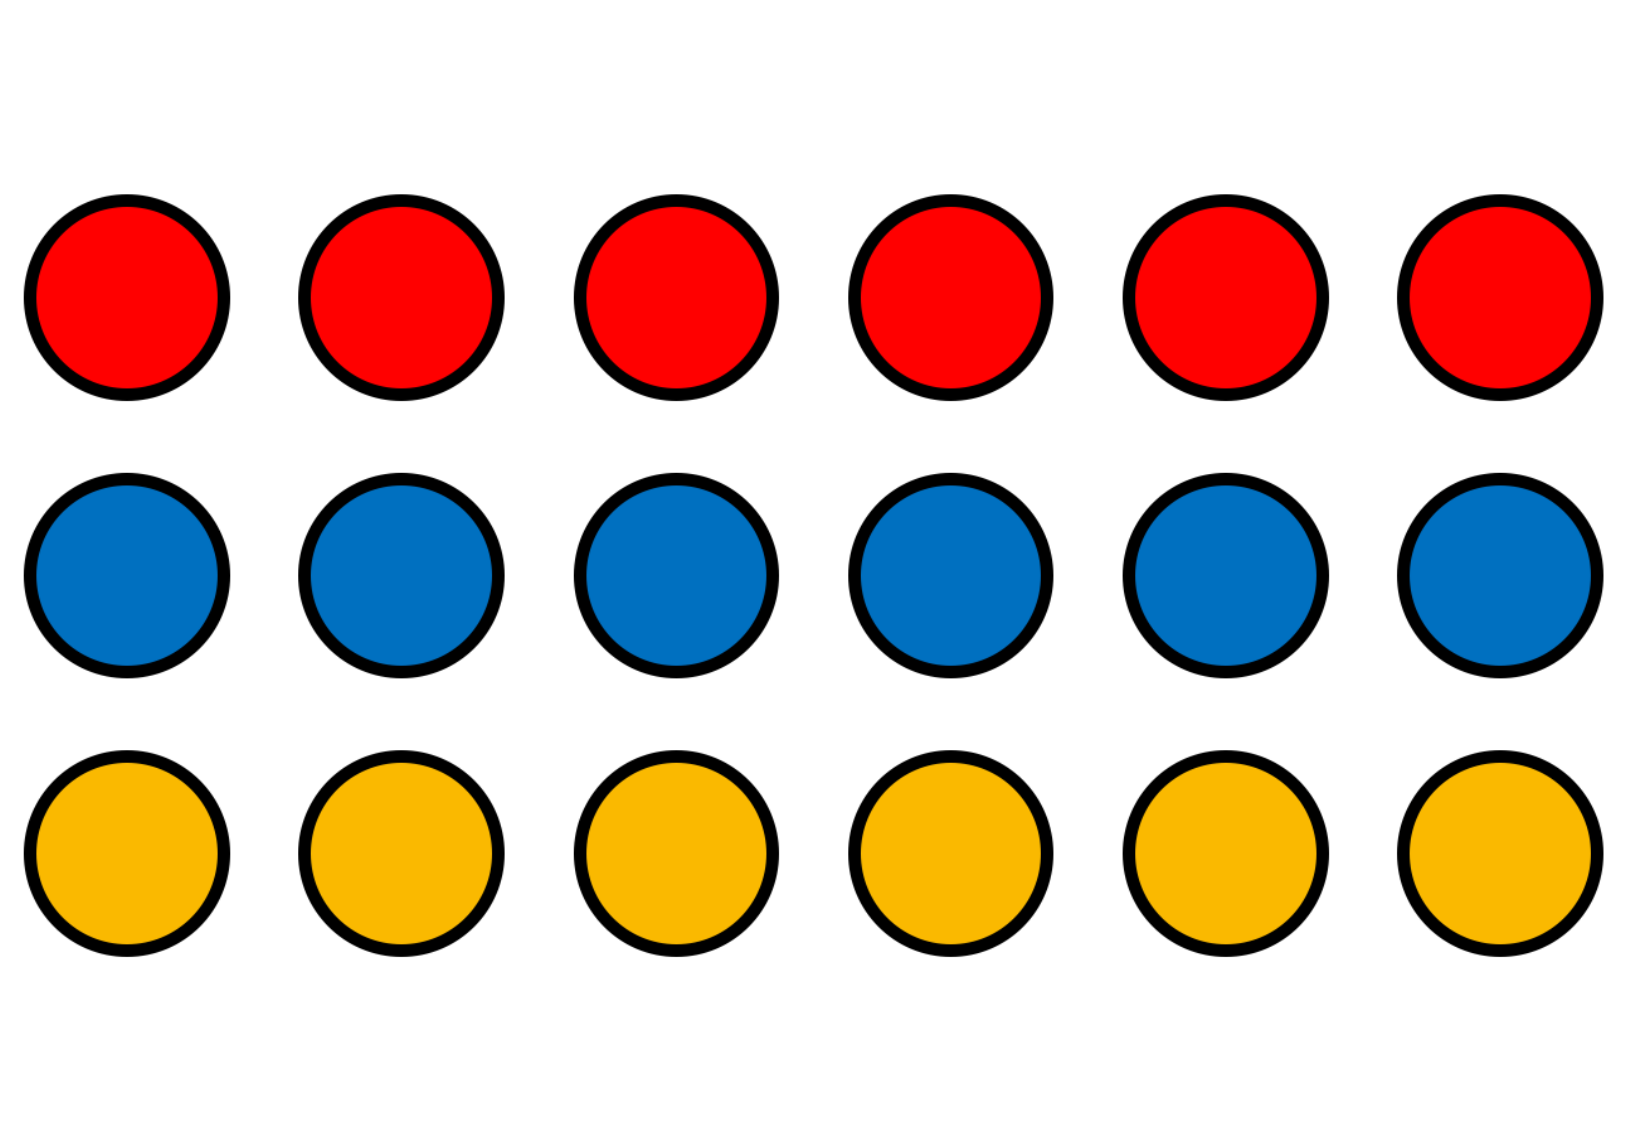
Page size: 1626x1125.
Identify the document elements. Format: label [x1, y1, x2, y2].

picture [0, 115, 1625, 1010]
